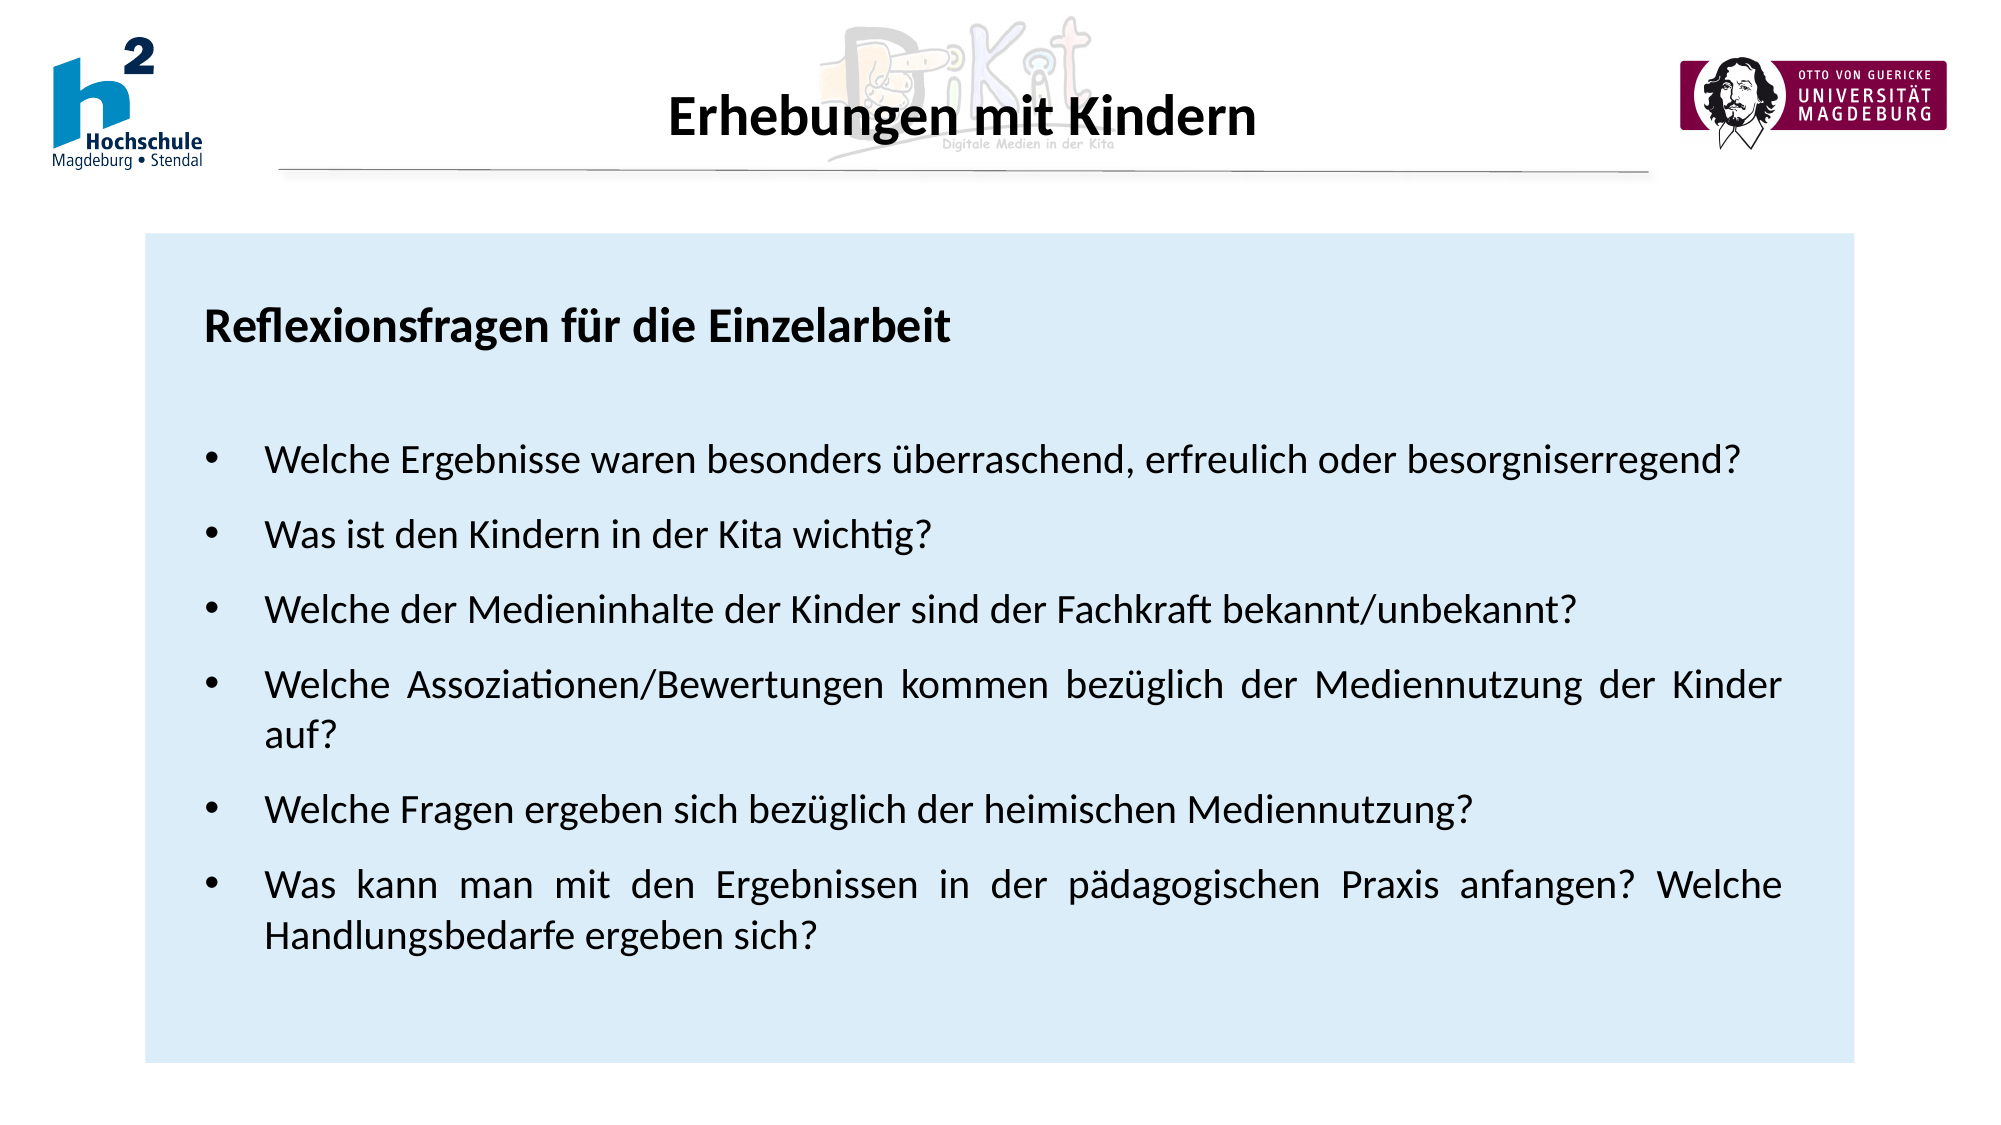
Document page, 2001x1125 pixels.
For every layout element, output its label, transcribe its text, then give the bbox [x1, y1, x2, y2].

picture [53, 37, 202, 170]
text_box Erhebungen mit Kindern [278, 69, 811, 155]
picture [816, 14, 1119, 170]
text_box [142, 233, 1868, 1063]
text_box Erhebungen mit Kindern [1122, 69, 1649, 155]
picture [1680, 57, 1947, 150]
